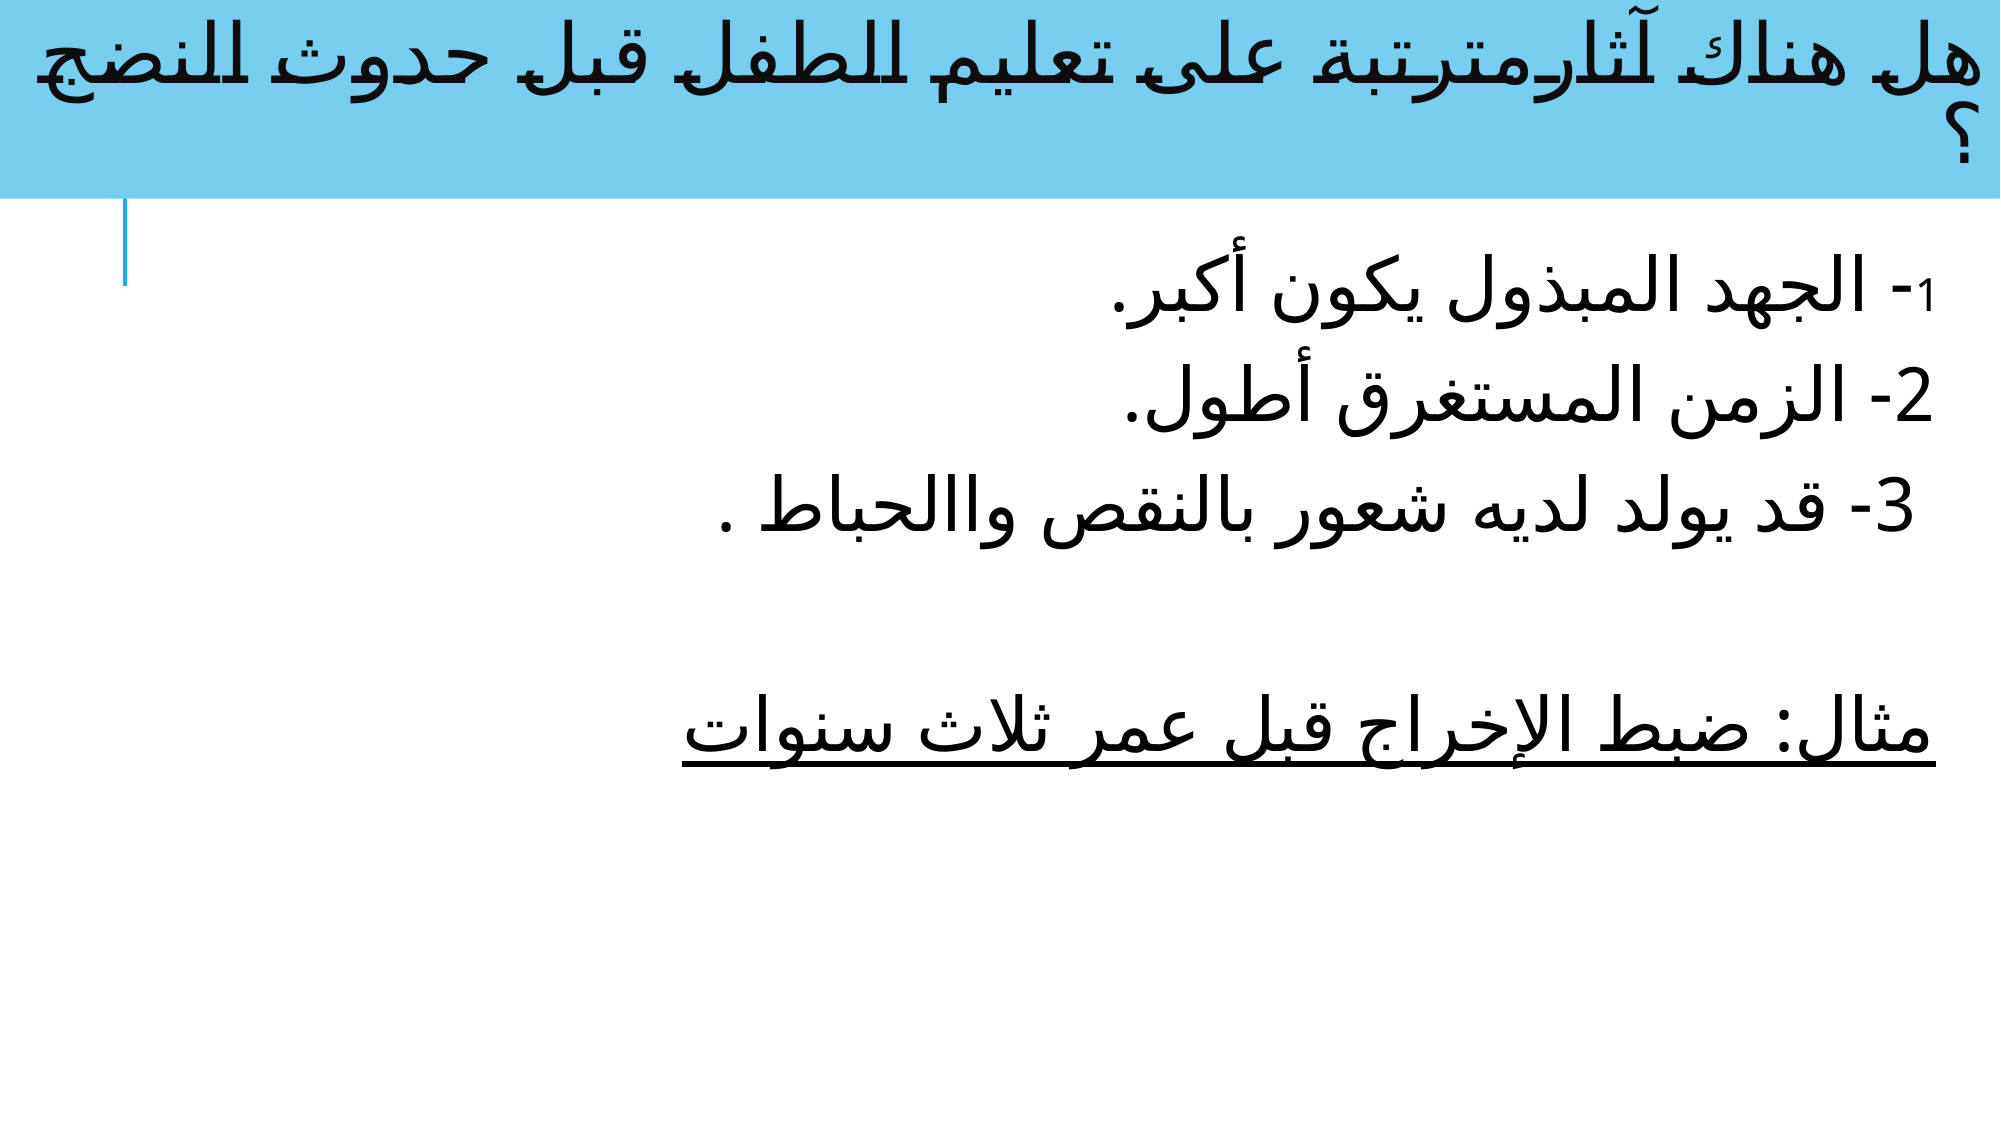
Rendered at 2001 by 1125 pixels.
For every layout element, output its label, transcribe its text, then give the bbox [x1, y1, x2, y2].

title هل هناك آثارمترتبة على تعليم الطفل قبل حدوث النضج ؟ [0, 0, 2000, 199]
list 1- الجهد المبذول يكون أكبر. 2- الزمن المستغرق أطول. 3- قد يولد لديه شعور بالنقص واالحباط . مثال: ضبط الإخراج قبل عمر ثلاث سنوات [21, 238, 1963, 1035]
